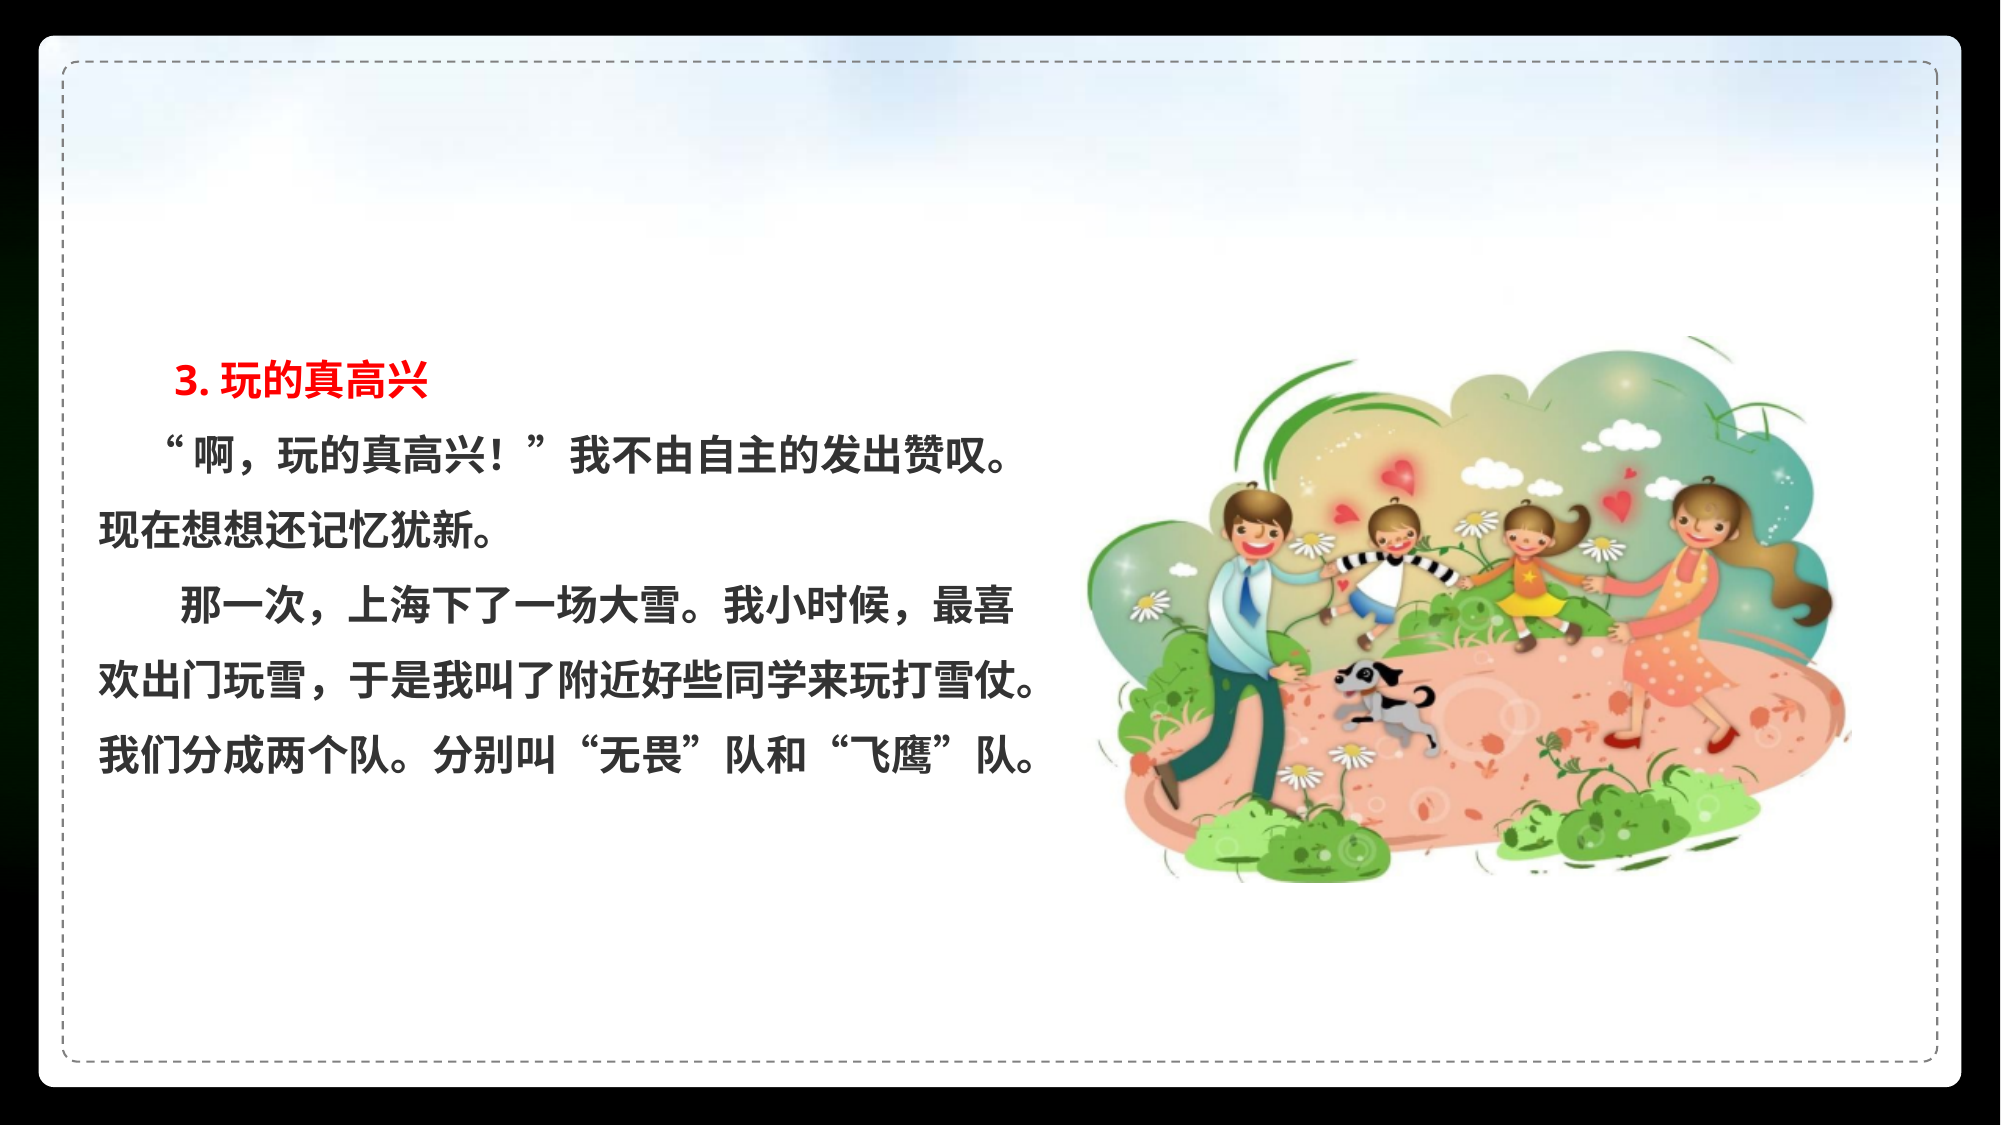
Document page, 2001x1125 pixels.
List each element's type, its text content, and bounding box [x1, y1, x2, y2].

text_box 3.玩的真高兴 “啊，玩的真高兴！”我不由自主的发出赞叹。现在想想还记忆犹新。 那一次，上海下了一场大雪。我小时候，最喜欢出门玩雪，于是我叫了附近好些同学来玩打雪仗。我们分成两个队。分别叫“无畏”队和“飞鹰”队。 [83, 321, 1036, 862]
picture [0, 0, 2001, 1125]
